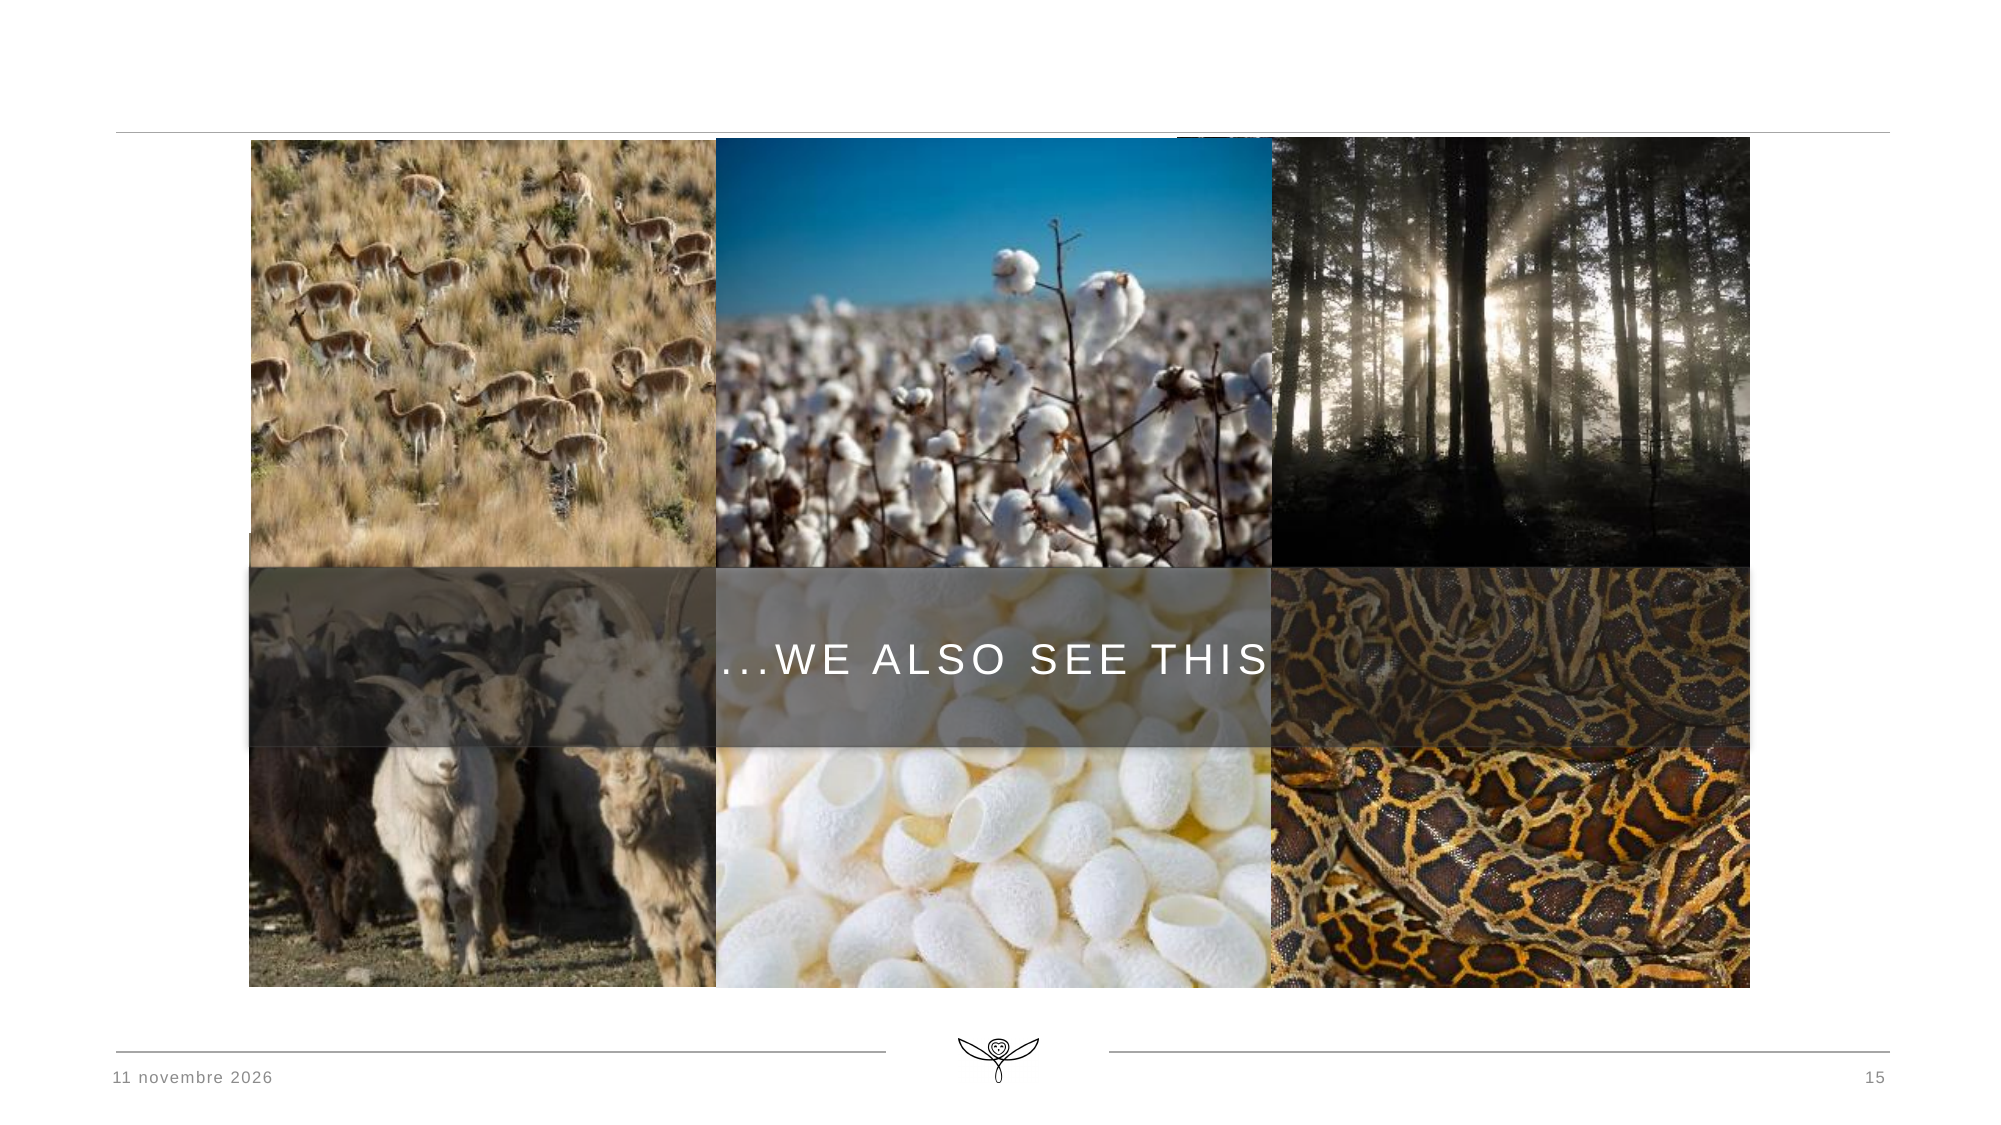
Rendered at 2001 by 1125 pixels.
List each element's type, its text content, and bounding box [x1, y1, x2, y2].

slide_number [97, 1051, 522, 1103]
slide_number 15 [1433, 1051, 1900, 1103]
picture [958, 1038, 1039, 1083]
picture [249, 137, 1751, 988]
